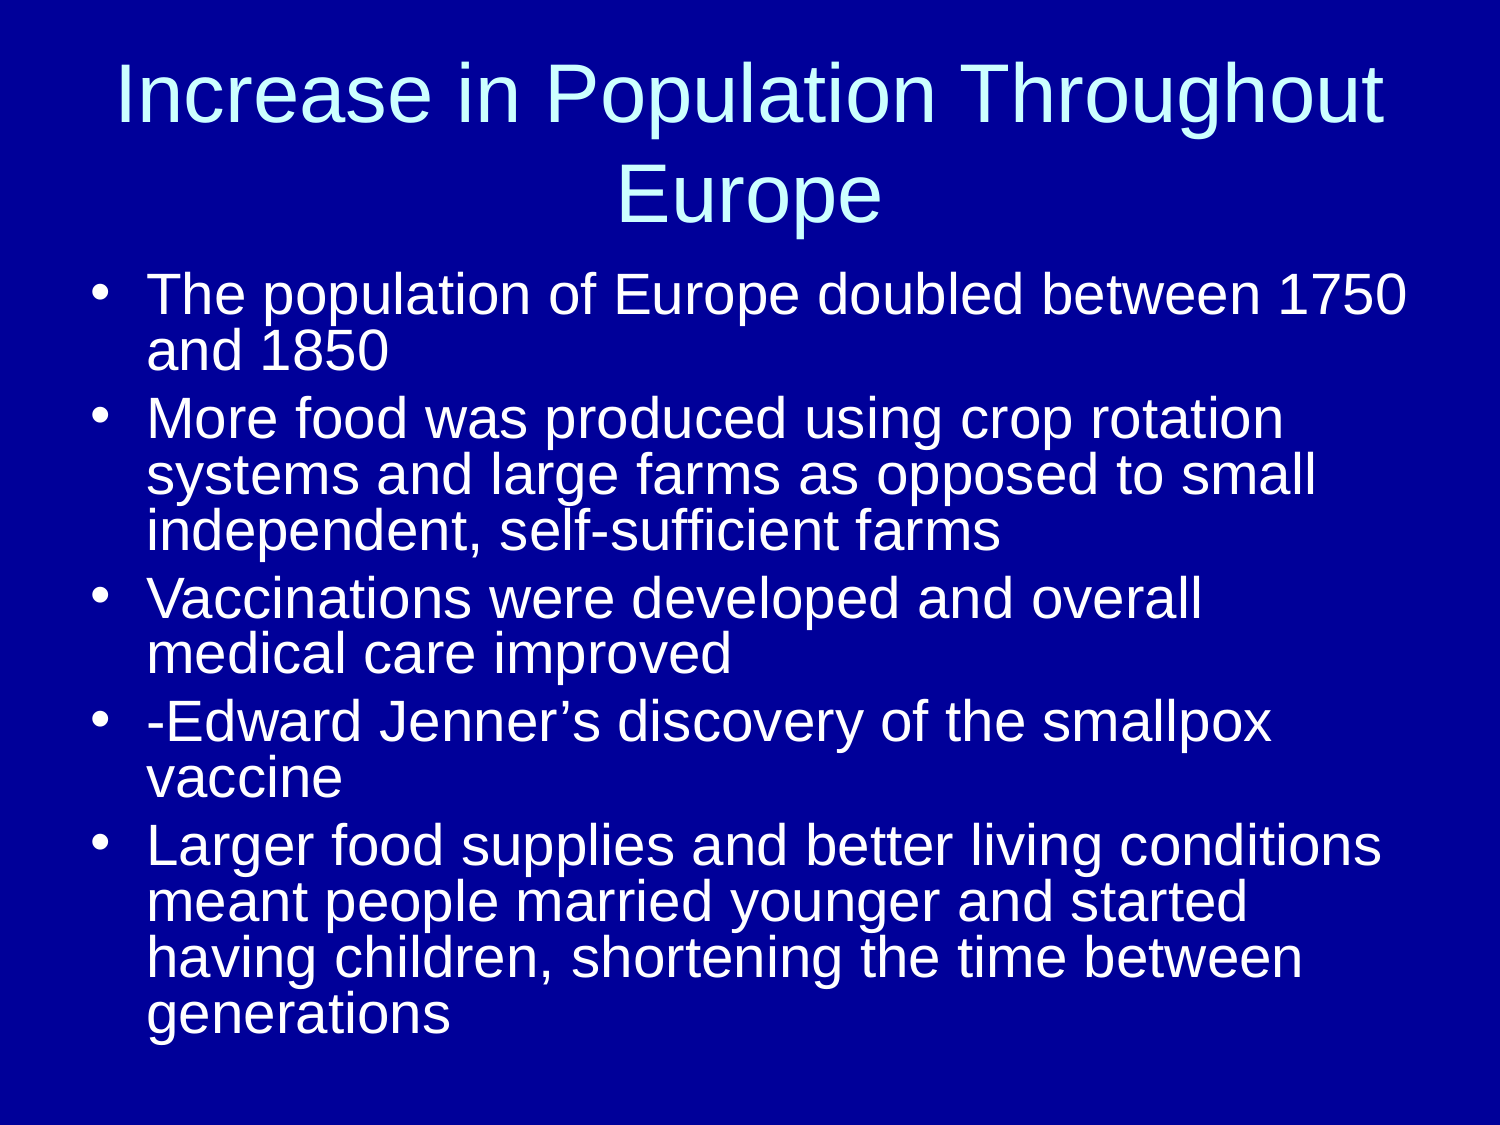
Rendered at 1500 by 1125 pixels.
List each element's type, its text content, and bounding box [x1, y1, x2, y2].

title Increase in Population Throughout Europe [75, 45, 1425, 233]
list The population of Europe doubled between 1750 and 1850 More food was produced using crop rotation systems and large farms as opposed to small independent, self-sufficient farms Vaccinations were developed and overall medical care improved -Edward Jenner’s discovery of the smallpox vaccine Larger food supplies and better living conditions meant people married younger and started having children, shortening the time between generations [75, 262, 1425, 1125]
